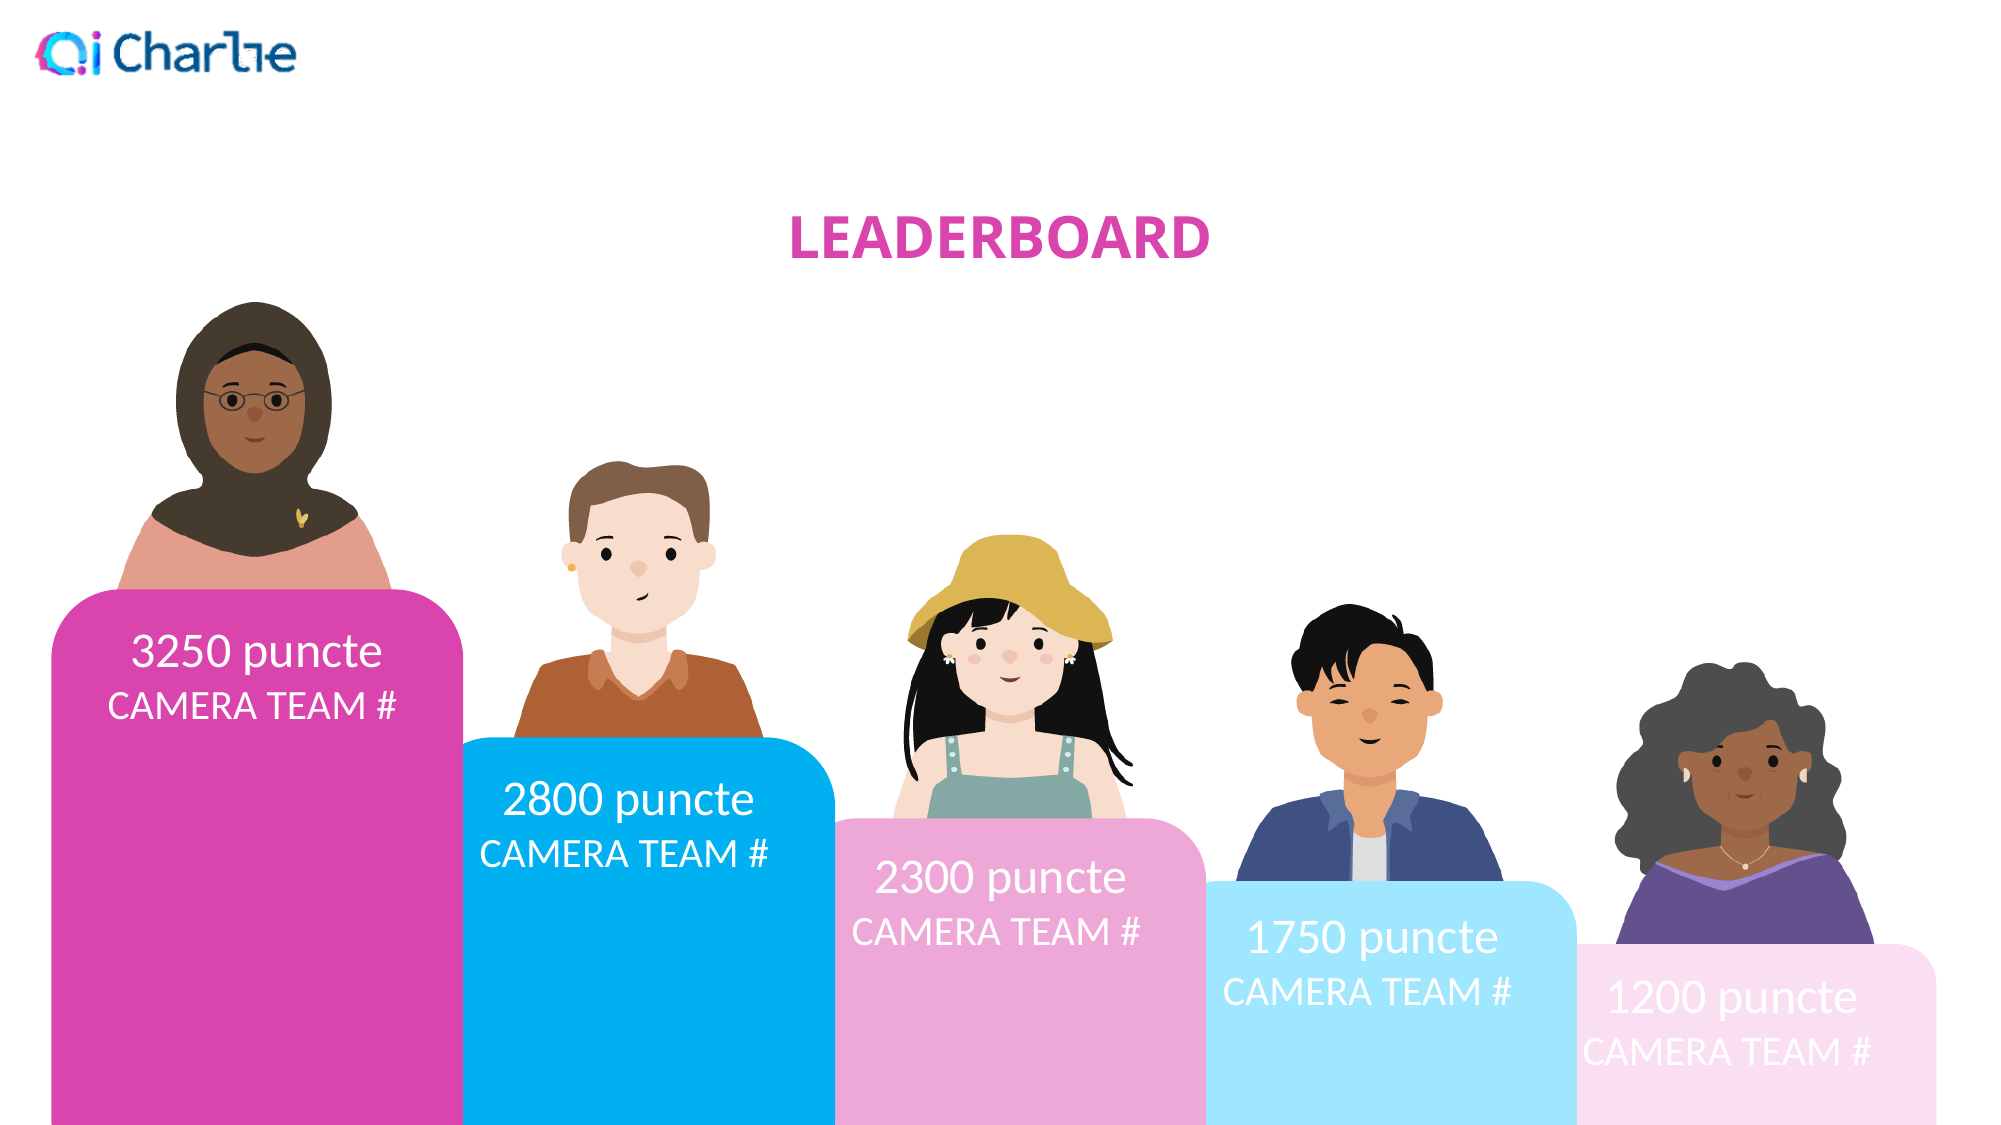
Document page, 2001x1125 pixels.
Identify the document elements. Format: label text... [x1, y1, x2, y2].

picture [861, 534, 1158, 830]
text_box LEADERBOARD [0, 192, 2000, 348]
picture [109, 302, 405, 598]
picture [33, 28, 104, 76]
text_box 2800 puncte CAMERA TEAM # [463, 737, 836, 1125]
picture [1221, 604, 1518, 900]
picture [489, 461, 786, 739]
text_box 1200 puncte CAMERA TEAM # [1578, 942, 1938, 1125]
text_box 1750 puncte CAMERA TEAM # [1208, 880, 1578, 1125]
text_box 3250 puncte CAMERA TEAM # [51, 590, 464, 1125]
picture [107, 27, 303, 79]
text_box 2300 puncte CAMERA TEAM # [835, 817, 1208, 1125]
picture [1593, 658, 1889, 954]
